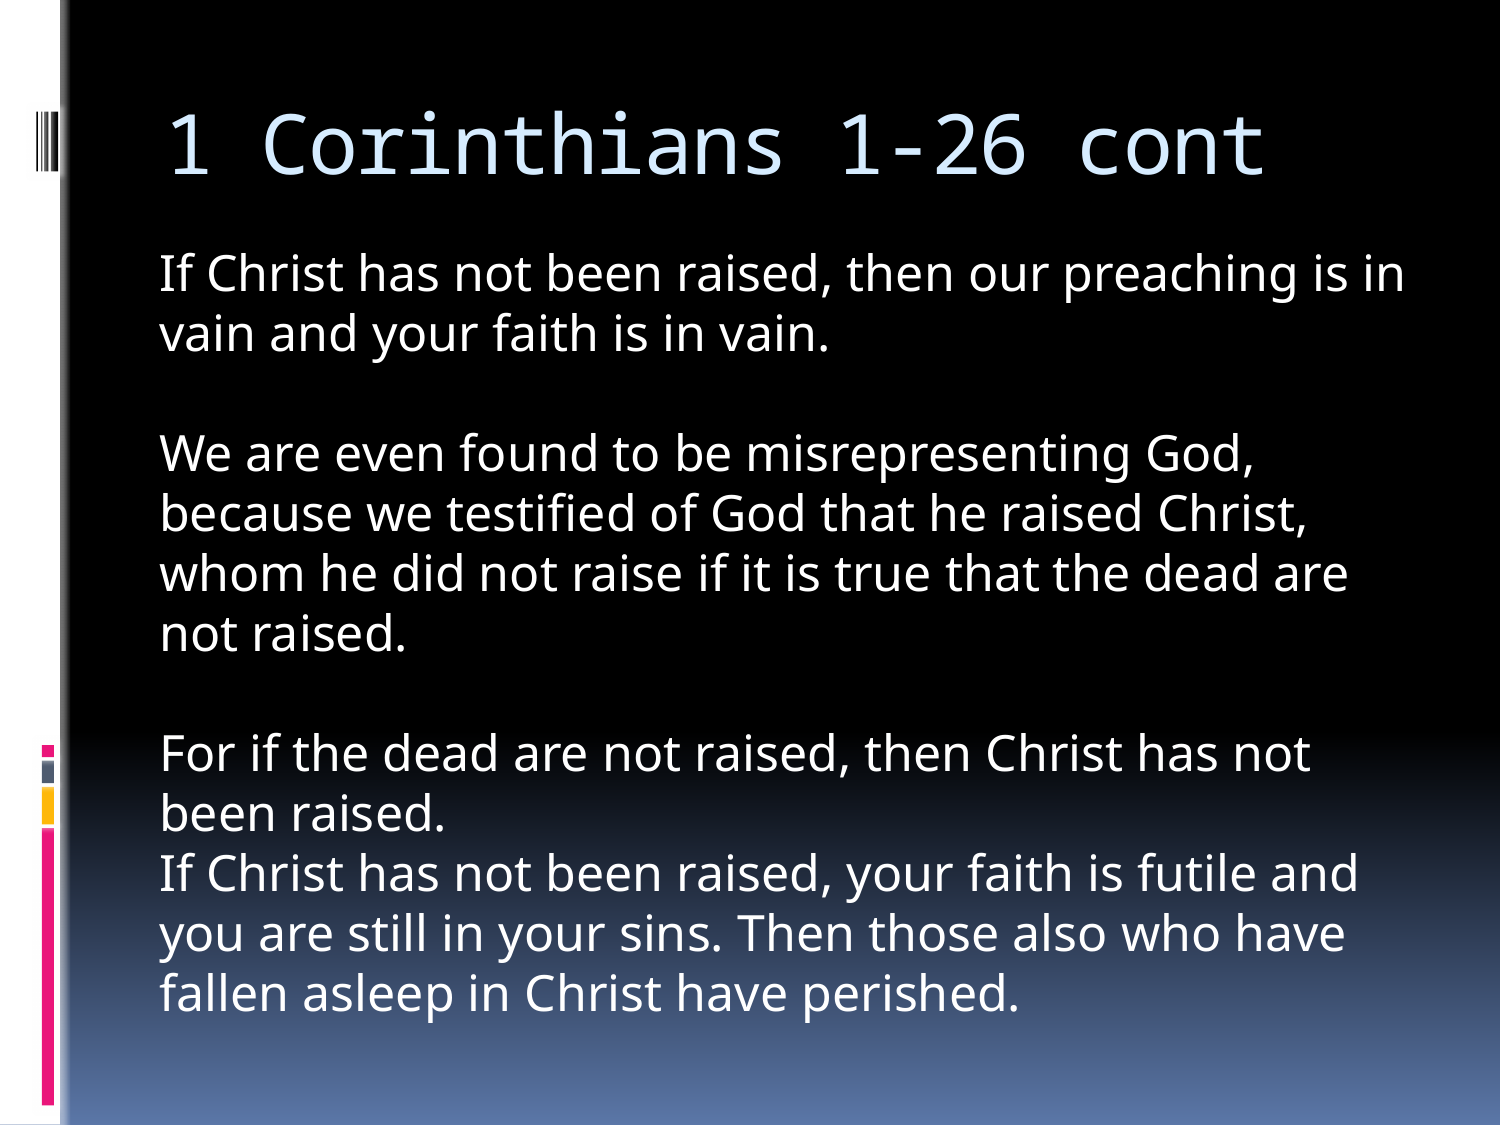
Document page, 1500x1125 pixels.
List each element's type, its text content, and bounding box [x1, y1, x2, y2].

text_box If Christ has not been raised, then our preaching is in vain and your faith is in vain. We are even found to be misrepresenting God, because we testified of God that he raised Christ, whom he did not raise if it is true that the dead are not raised. For if the dead are not raised, then Christ has not been raised. If Christ has not been raised, your faith is futile and you are still in your sins. Then those also who have fallen asleep in Christ have perished. [144, 233, 1425, 1089]
title 1 Corinthians 1-26 cont [150, 83, 1425, 233]
